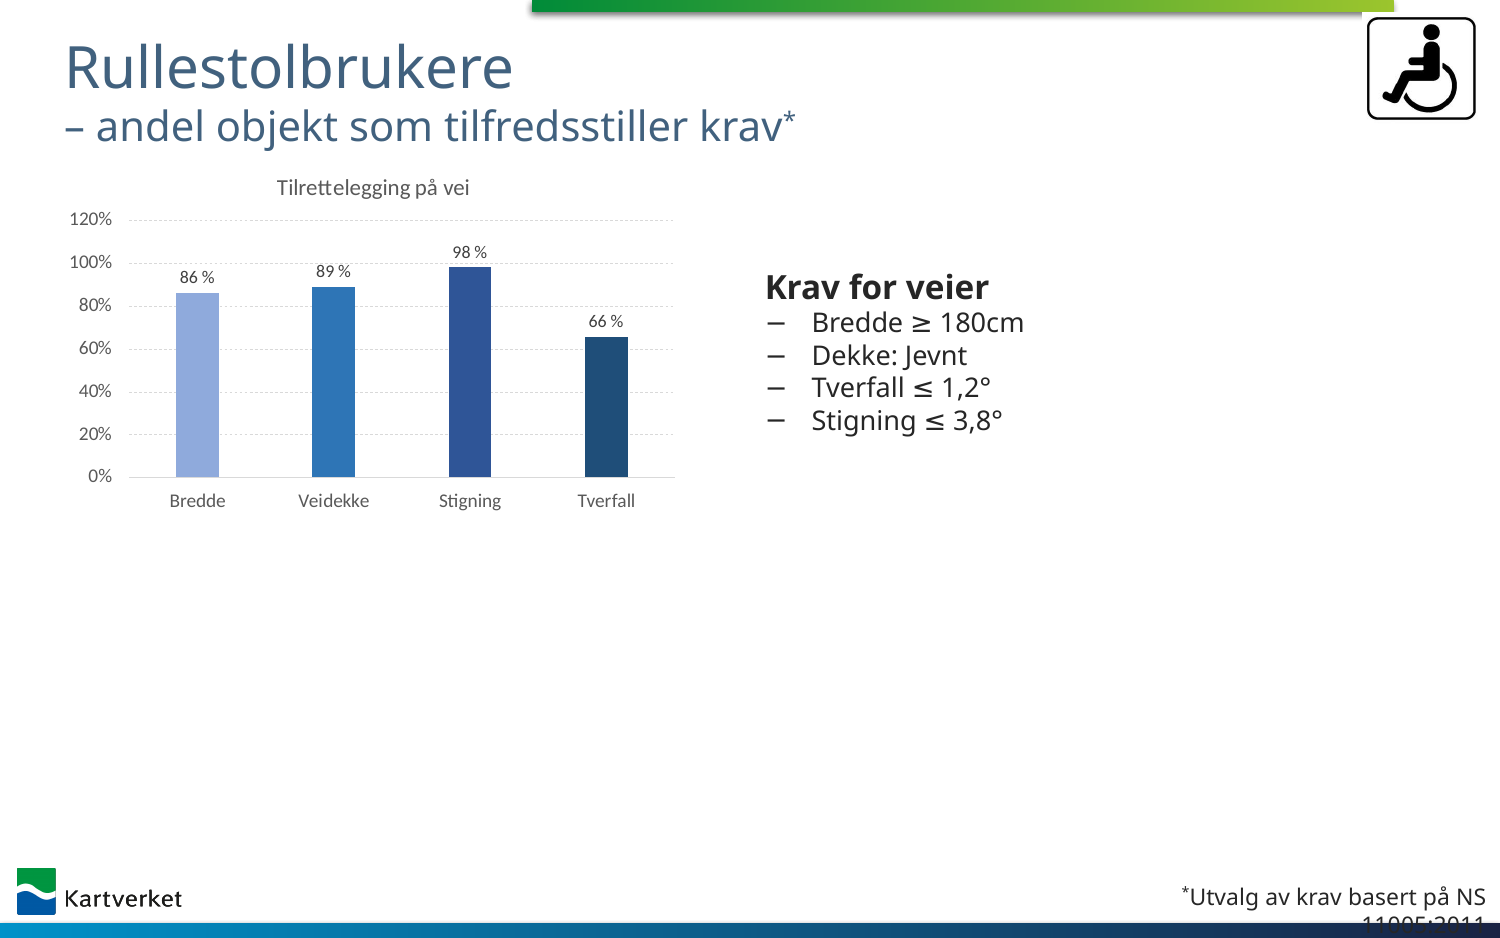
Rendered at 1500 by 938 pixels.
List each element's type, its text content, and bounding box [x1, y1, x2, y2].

picture [1362, 12, 1481, 126]
text_box *Utvalg av krav basert på NS 11005:2011 [1068, 873, 1500, 938]
text_box Krav for veier Bredde ≥ 180cm Dekke: Jevnt Tverfall ≤ 1,2° Stigning ≤ 3,8° [750, 258, 1234, 444]
picture [62, 166, 685, 519]
text_box Rullestolbrukere – andel objekt som tilfredsstiller krav* [49, 25, 1431, 158]
